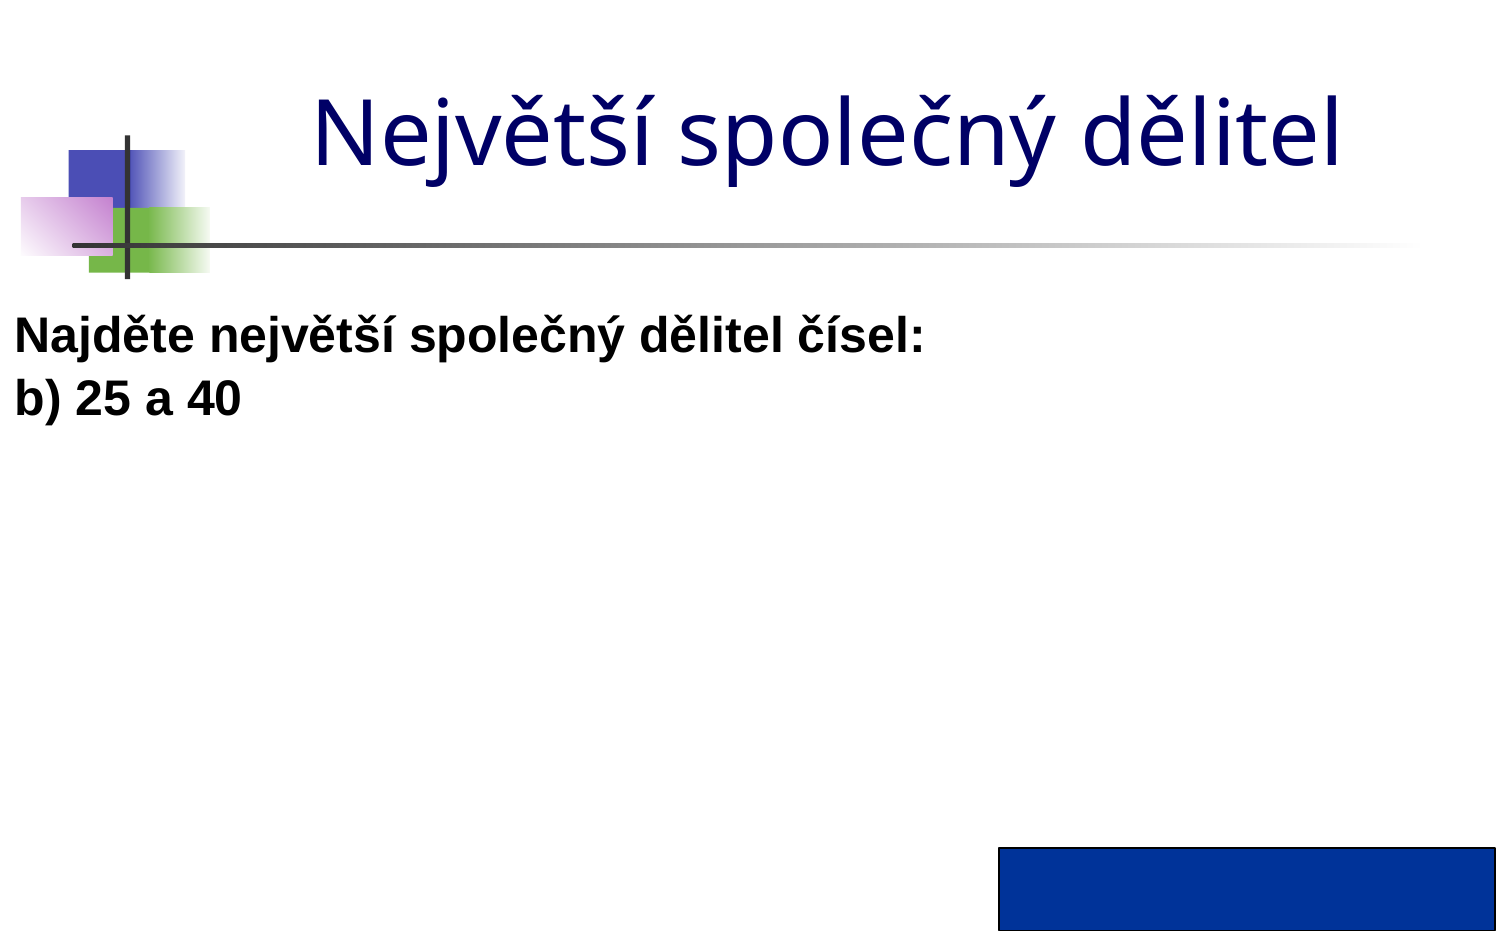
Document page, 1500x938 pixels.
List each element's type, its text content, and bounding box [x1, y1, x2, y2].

text_box b) 25 a 40 [0, 357, 302, 433]
text_box D(25; 40) = 5 [1495, 856, 1500, 922]
title Největší společný dělitel [188, 29, 1468, 230]
text_box [998, 847, 1495, 931]
text_box Najděte největší společný dělitel čísel: [0, 295, 1211, 370]
